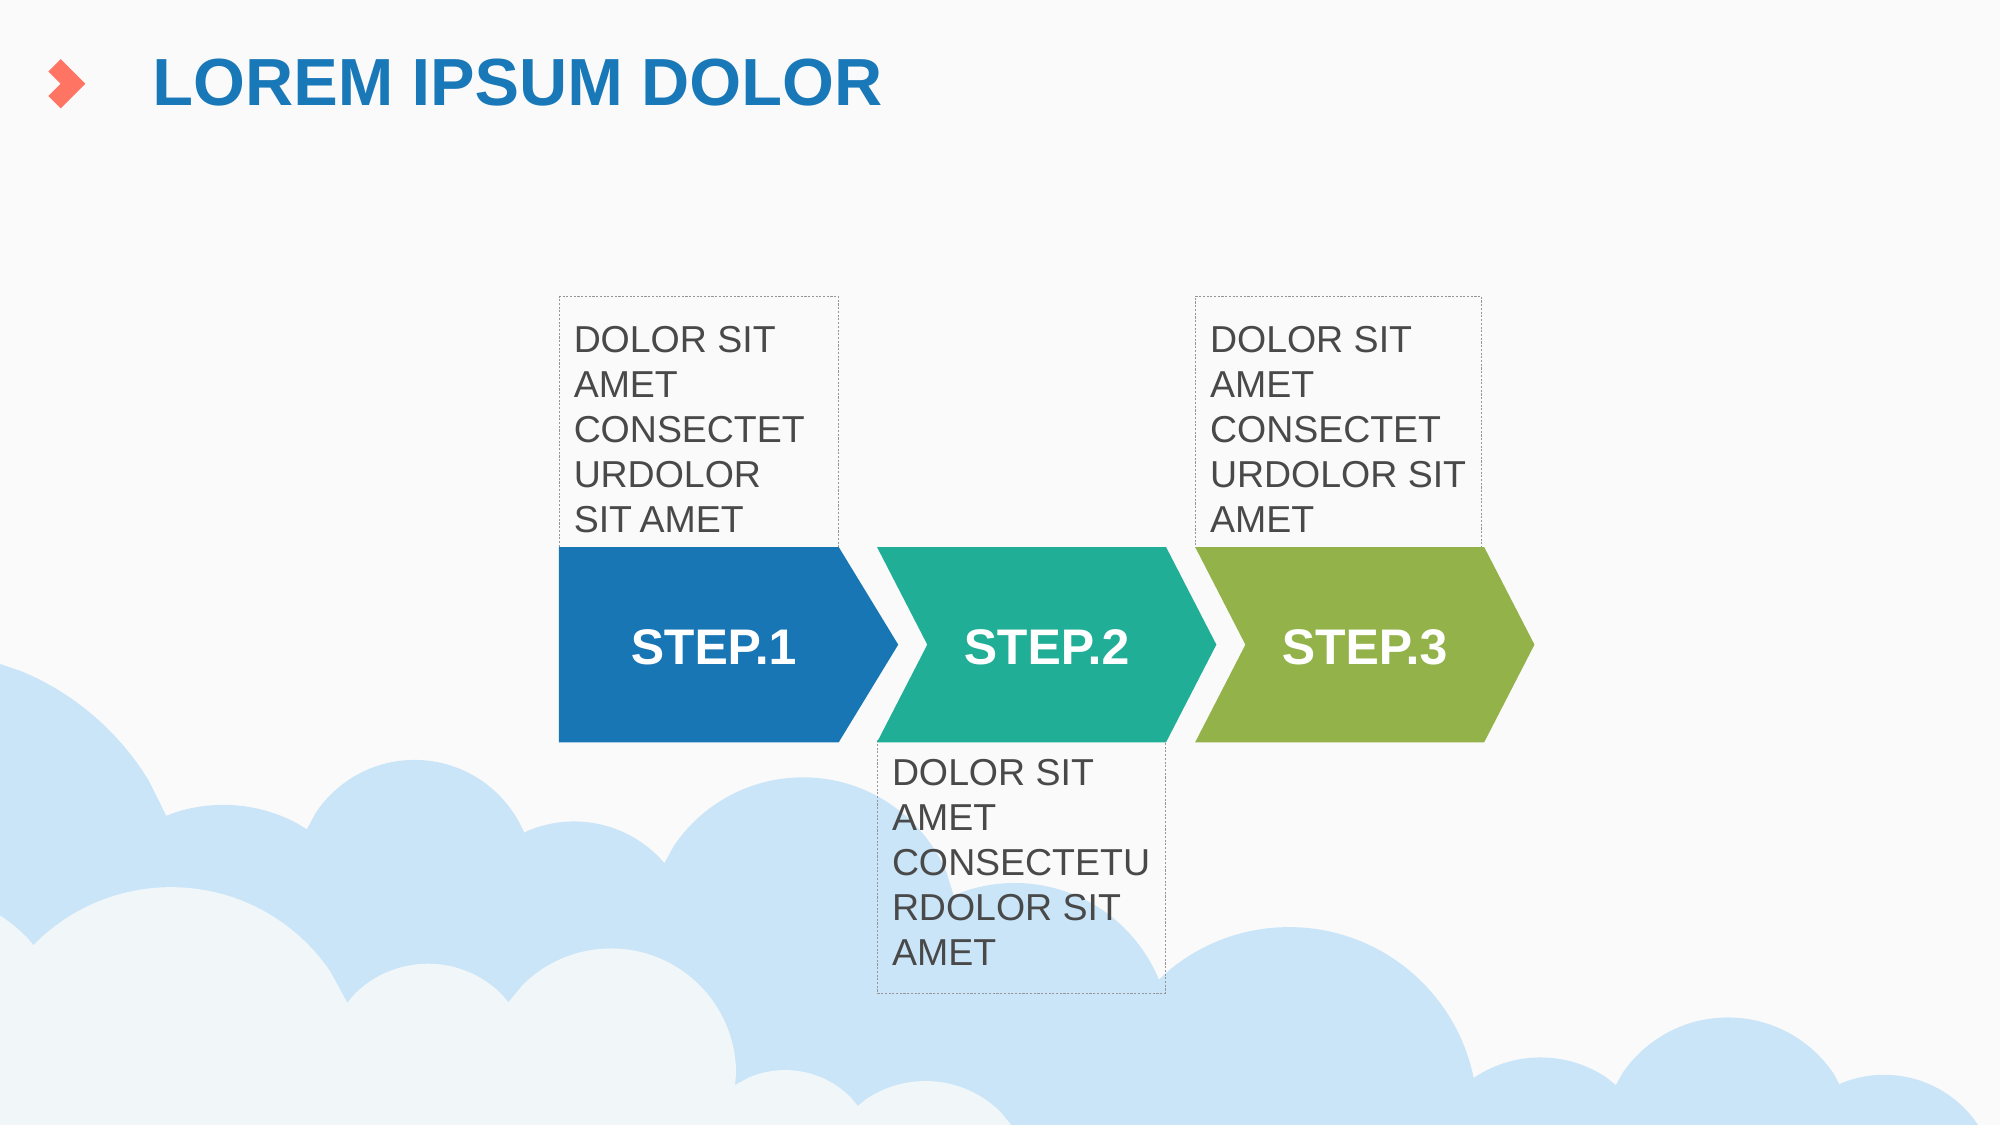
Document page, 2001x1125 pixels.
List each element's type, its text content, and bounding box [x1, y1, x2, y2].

text_box STEP.2 [877, 547, 1217, 743]
text_box DOLOR SIT AMET CONSECTETURDOLOR SIT AMET [877, 743, 1166, 994]
text_box STEP.1 [558, 547, 899, 743]
text_box STEP.3 [1195, 547, 1535, 743]
text_box DOLOR SIT AMET CONSECTETURDOLOR SIT AMET [1195, 296, 1482, 547]
title LOREM IPSUM DOLOR [137, 19, 1886, 148]
text_box DOLOR SIT AMET CONSECTETURDOLOR SIT AMET [558, 296, 839, 547]
